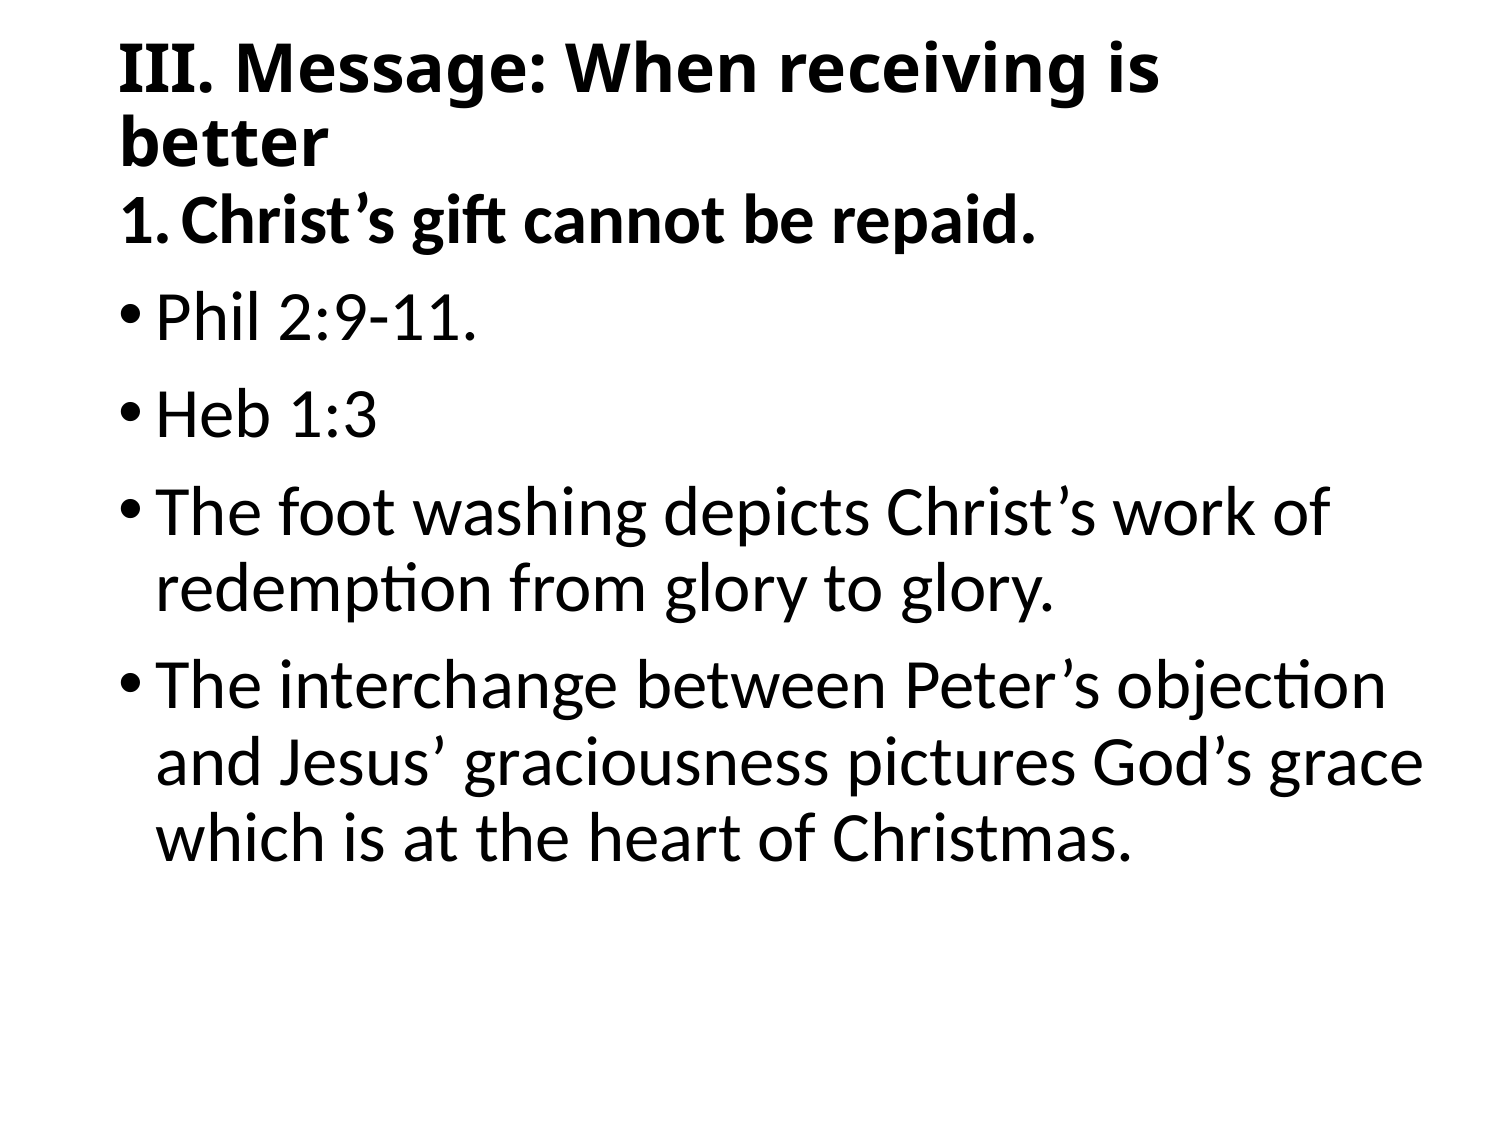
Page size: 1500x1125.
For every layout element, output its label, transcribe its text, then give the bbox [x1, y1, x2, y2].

title III. Message: When receiving is better [103, 25, 1397, 174]
list Christ’s gift cannot be repaid. Phil 2:9-11. Heb 1:3 The foot washing depicts Christ’s work of redemption from glory to glory. The interchange between Peter’s objection and Jesus’ graciousness pictures God’s grace which is at the heart of Christmas. [103, 174, 1452, 749]
